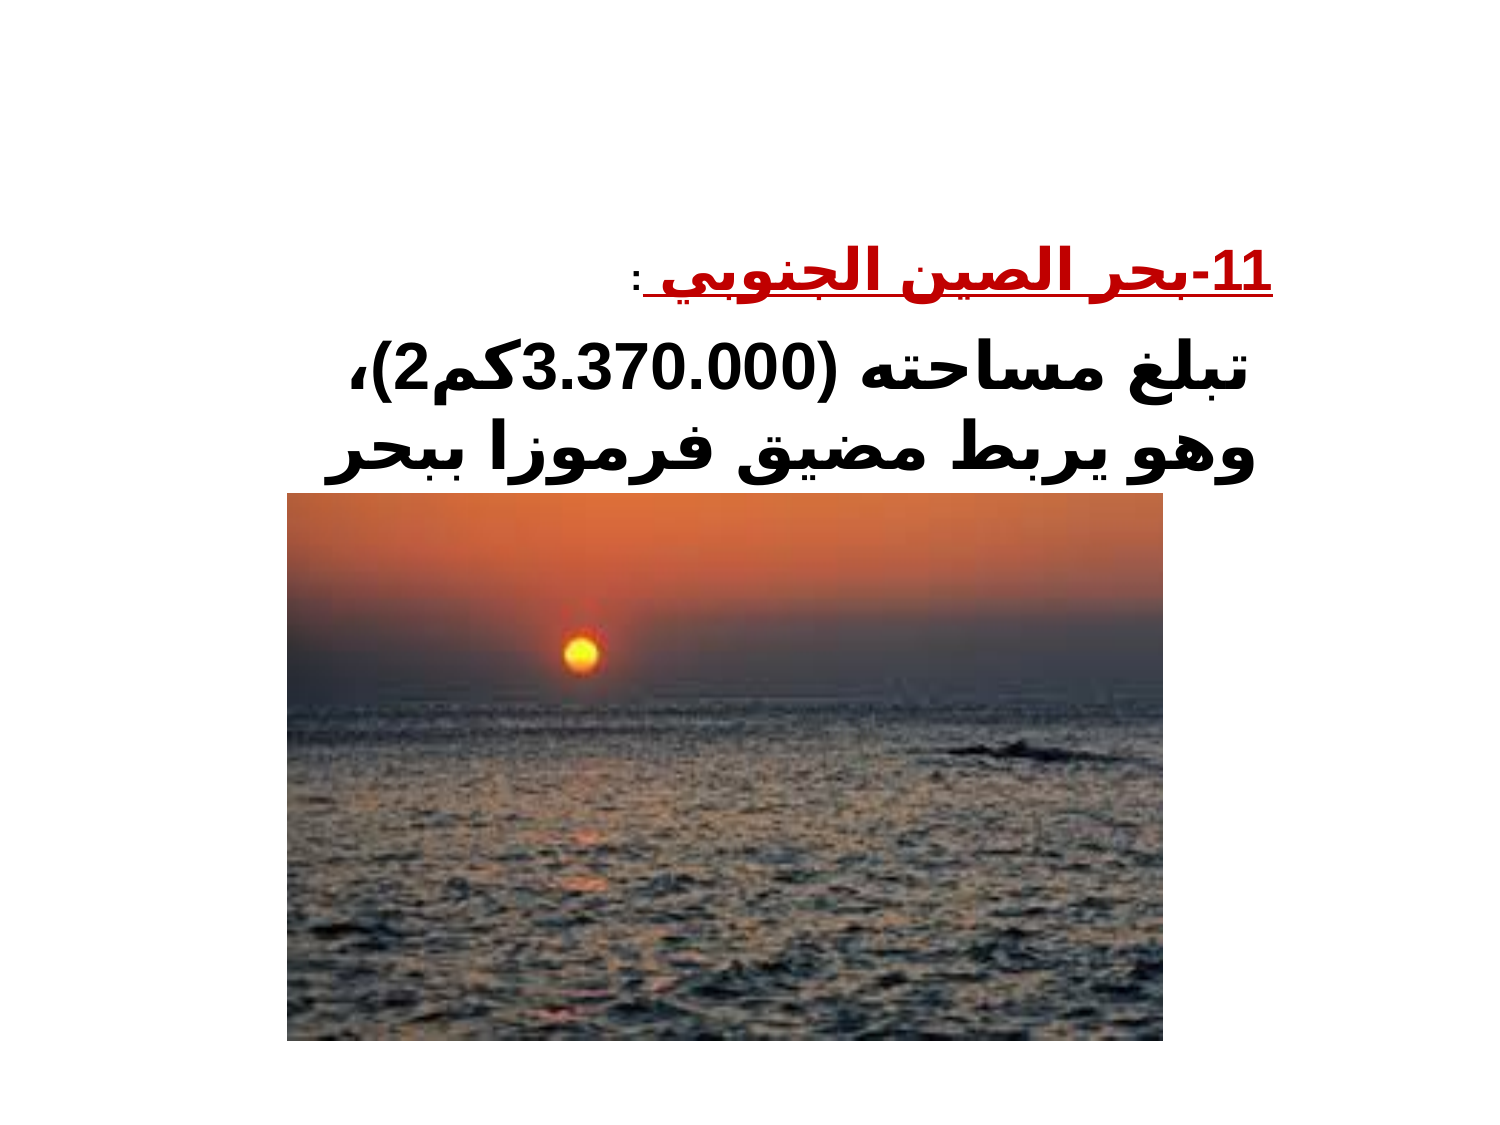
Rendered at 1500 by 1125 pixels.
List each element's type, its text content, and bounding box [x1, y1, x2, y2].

picture [287, 493, 1163, 1042]
text_box 11-بحر الصين الجنوبي : تبلغ مساحته (3.370.000كم2)، وهو يربط مضيق فرموزا ببحر الصين الشرقي [312, 162, 1288, 571]
